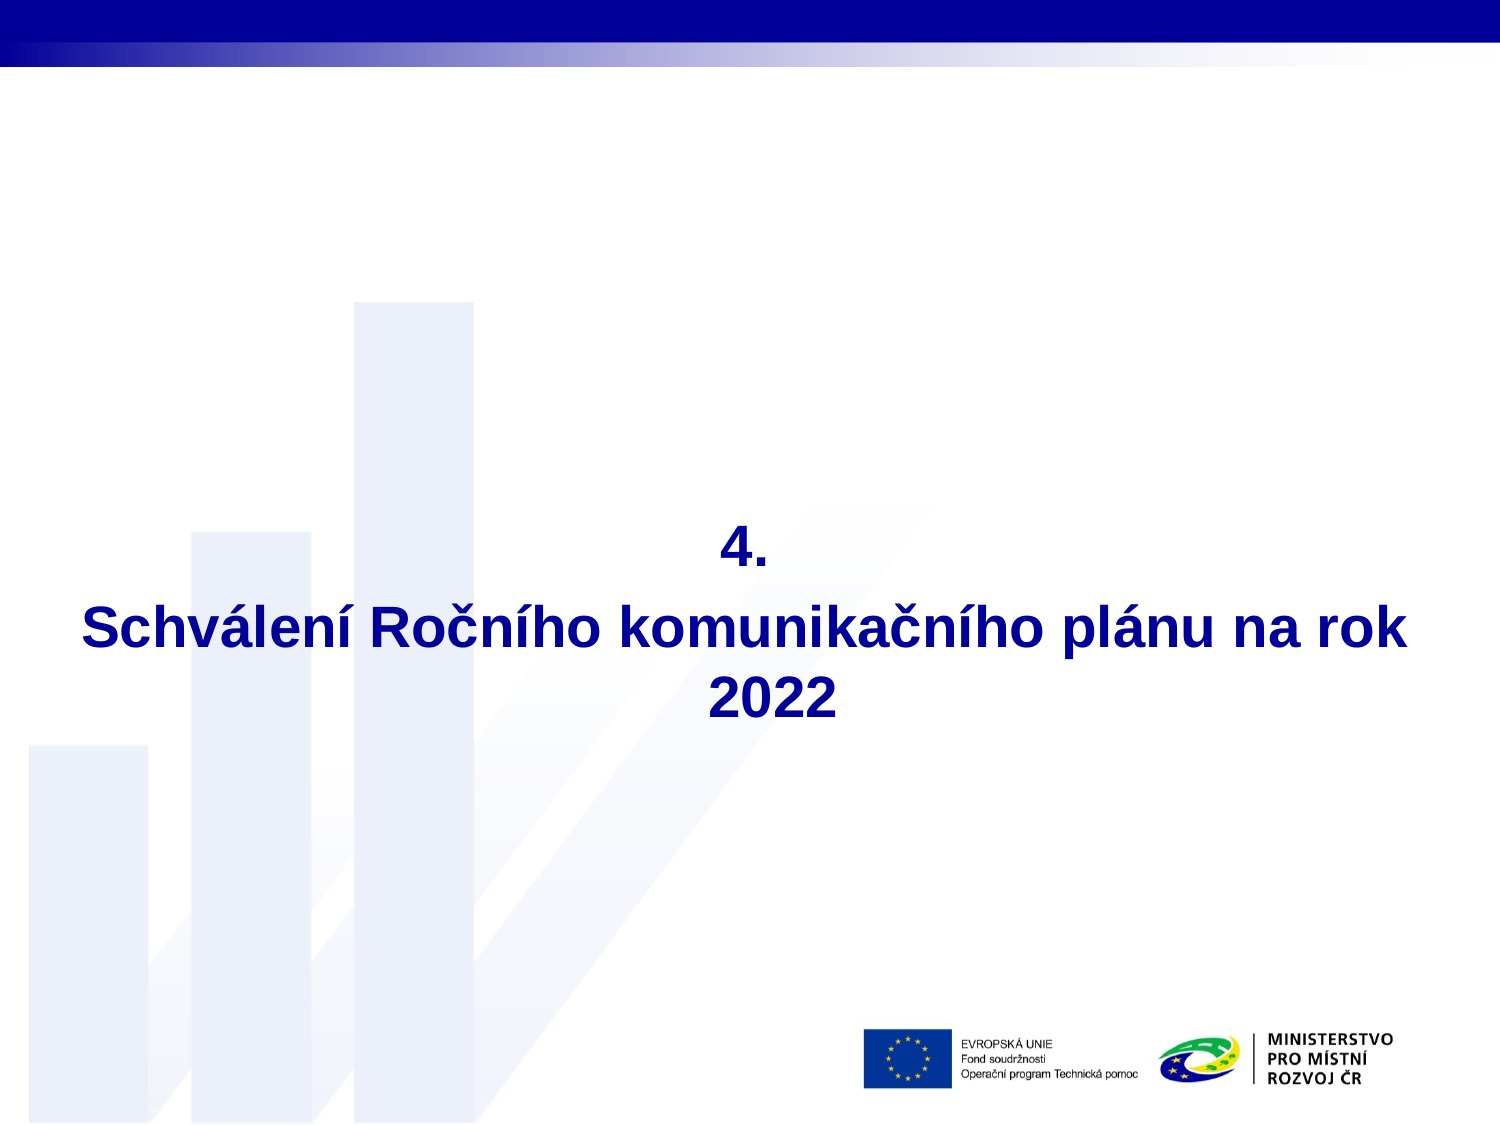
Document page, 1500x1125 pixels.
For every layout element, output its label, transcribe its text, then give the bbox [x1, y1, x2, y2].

list 4. Schválení Ročního komunikačního plánu na rok 2022 [64, 255, 1425, 1012]
picture [29, 302, 1412, 1125]
